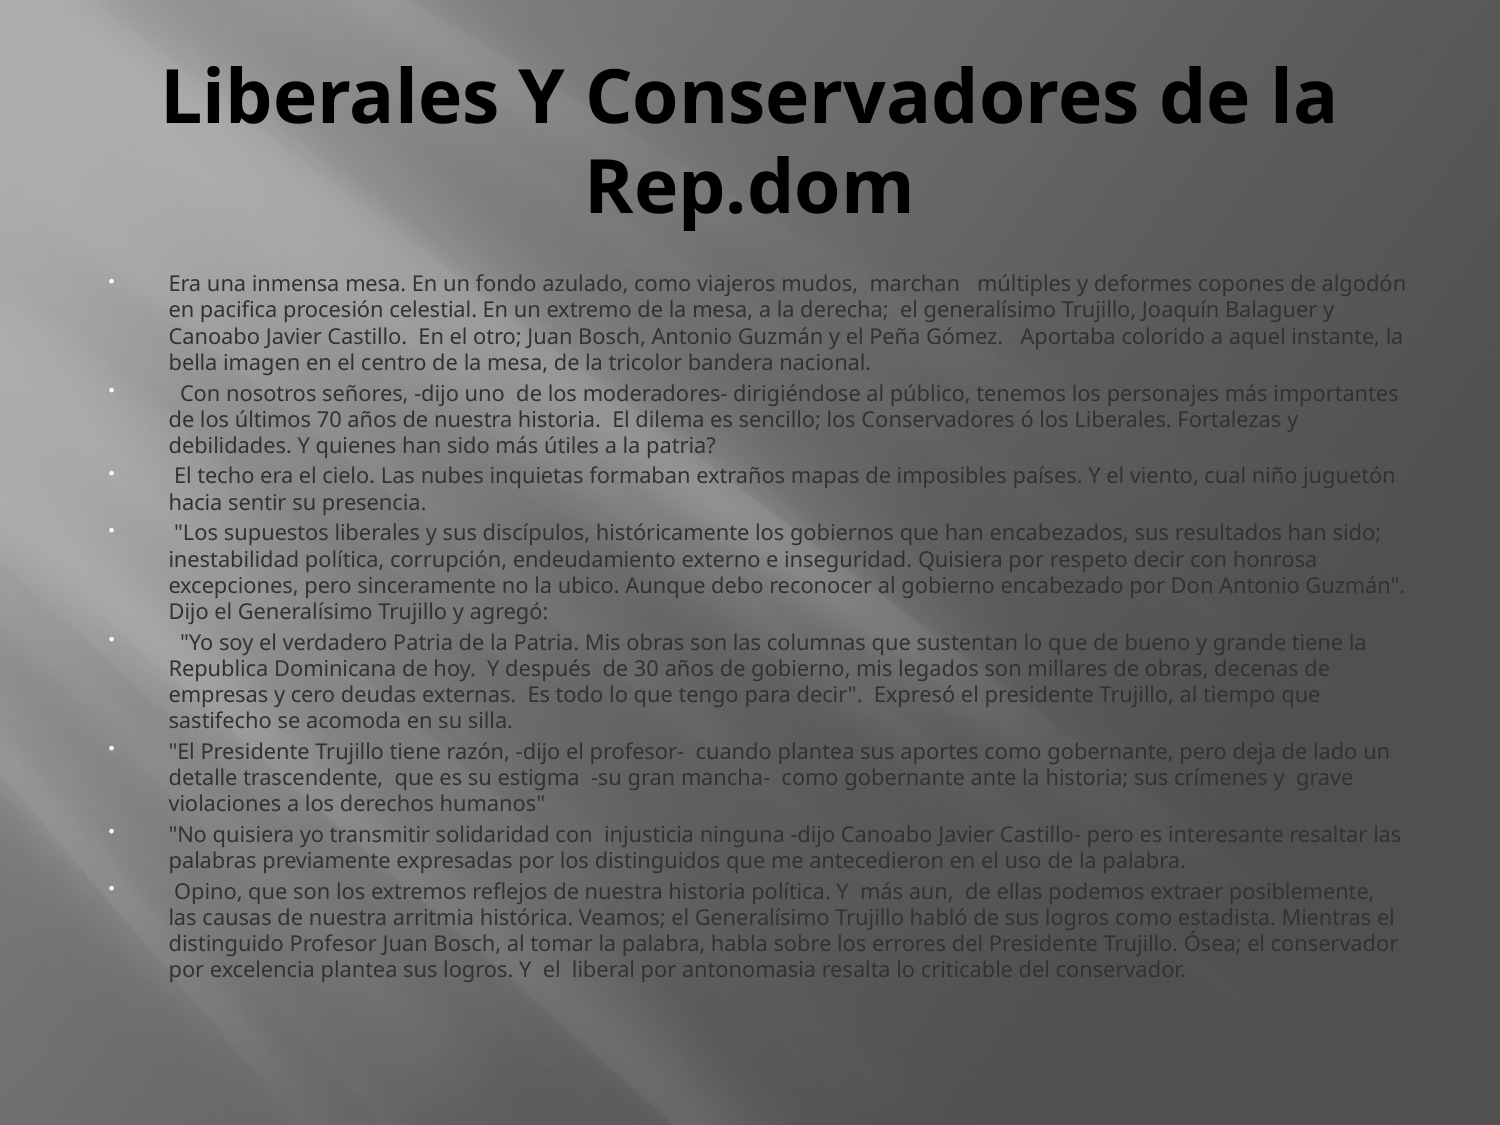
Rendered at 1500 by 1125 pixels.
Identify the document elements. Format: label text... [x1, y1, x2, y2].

list Era una inmensa mesa. En un fondo azulado, como viajeros mudos, marchan múltiples y deformes copones de algodón en pacifica procesión celestial. En un extremo de la mesa, a la derecha; el generalísimo Trujillo, Joaquín Balaguer y Canoabo Javier Castillo. En el otro; Juan Bosch, Antonio Guzmán y el Peña Gómez. Aportaba colorido a aquel instante, la bella imagen en el centro de la mesa, de la tricolor bandera nacional. Con nosotros señores, -dijo uno de los moderadores- dirigiéndose al público, tenemos los personajes más importantes de los últimos 70 años de nuestra historia. El dilema es sencillo; los Conservadores ó los Liberales. Fortalezas y debilidades. Y quienes han sido más útiles a la patria? El techo era el cielo. Las nubes inquietas formaban extraños mapas de imposibles países. Y el viento, cual niño juguetón hacia sentir su presencia. "Los supuestos liberales y sus discípulos, históricamente los gobiernos que han encabezados, sus resultados han sido; inestabilidad política, corrupción, endeudamiento externo e inseguridad. Quisiera por respeto decir con honrosa excepciones, pero sinceramente no la ubico. Aunque debo reconocer al gobierno encabezado por Don Antonio Guzmán". Dijo el Generalísimo Trujillo y agregó: "Yo soy el verdadero Patria de la Patria. Mis obras son las columnas que sustentan lo que de bueno y grande tiene la Republica Dominicana de hoy. Y después de 30 años de gobierno, mis legados son millares de obras, decenas de empresas y cero deudas externas. Es todo lo que tengo para decir". Expresó el presidente Trujillo, al tiempo que sastifecho se acomoda en su silla. "El Presidente Trujillo tiene razón, -dijo el profesor- cuando plantea sus aportes como gobernante, pero deja de lado un detalle trascendente, que es su estigma -su gran mancha- como gobernante ante la historia; sus crímenes y grave violaciones a los derechos humanos" "No quisiera yo transmitir solidaridad con injusticia ninguna -dijo Canoabo Javier Castillo- pero es interesante resaltar las palabras previamente expresadas por los distinguidos que me antecedieron en el uso de la palabra. Opino, que son los extremos reflejos de nuestra historia política. Y más aun, de ellas podemos extraer posiblemente, las causas de nuestra arritmia histórica. Veamos; el Generalísimo Trujillo habló de sus logros como estadista. Mientras el distinguido Profesor Juan Bosch, al tomar la palabra, habla sobre los errores del Presidente Trujillo. Ósea; el conservador por excelencia plantea sus logros. Y el liberal por antonomasia resalta lo criticable del conservador. [75, 262, 1425, 1035]
title Liberales Y Conservadores de la Rep.dom [75, 45, 1425, 233]
